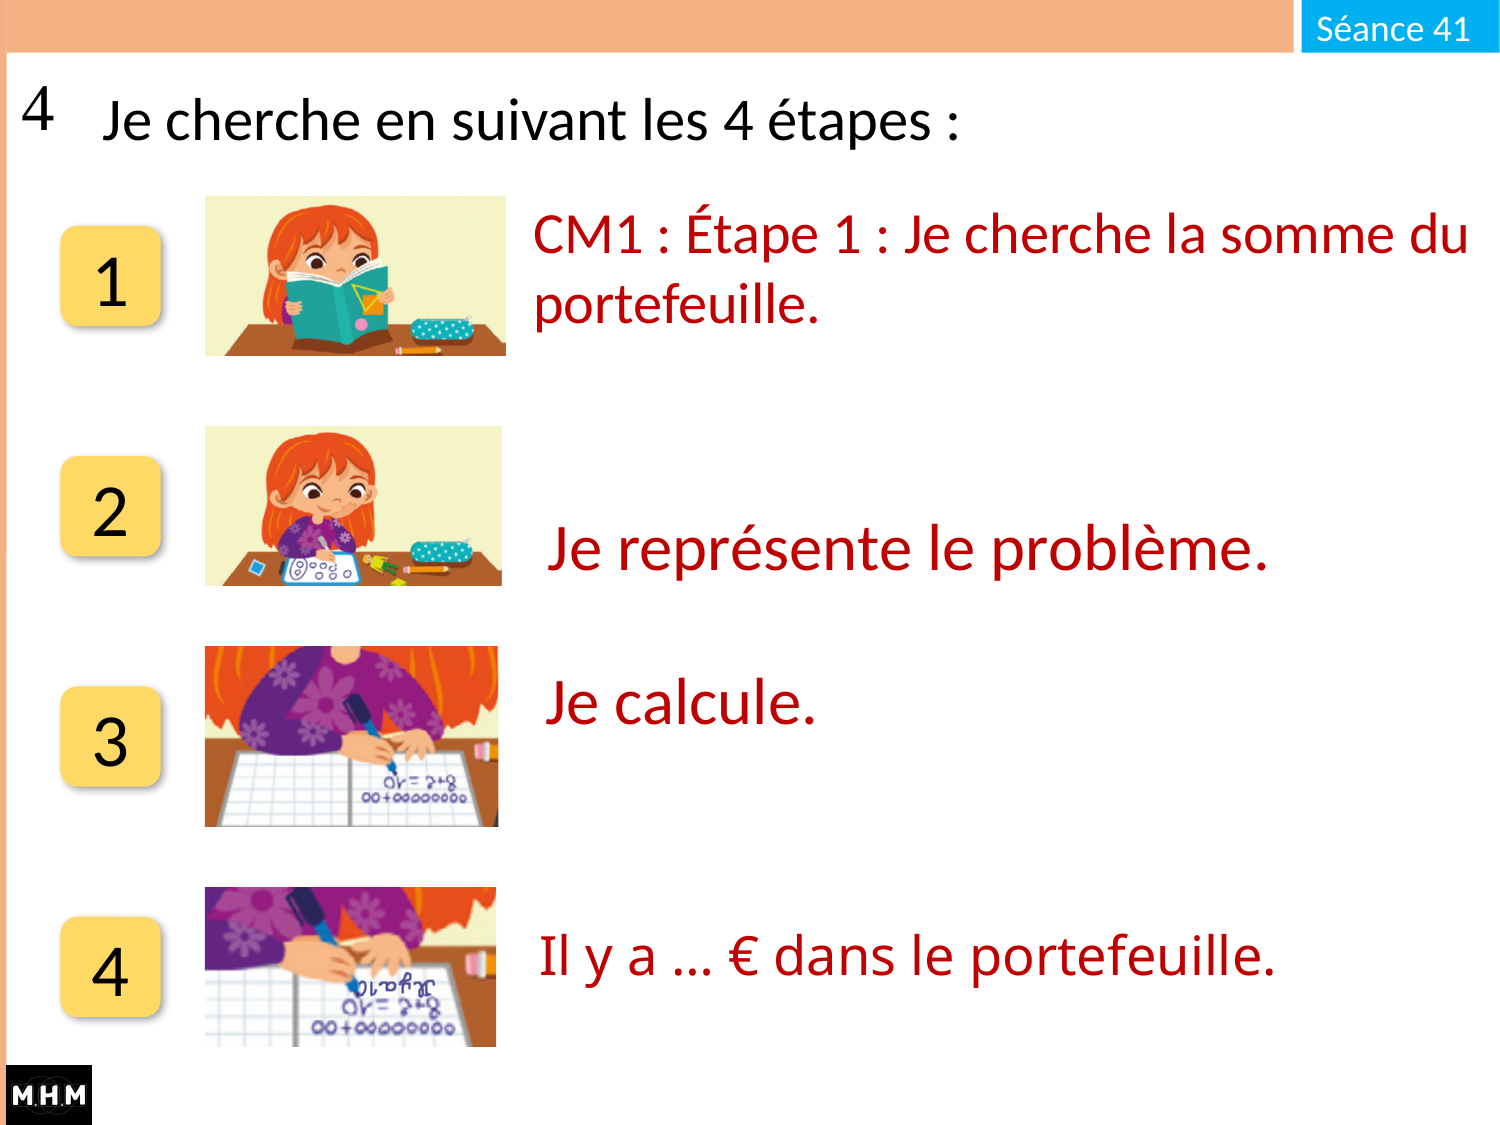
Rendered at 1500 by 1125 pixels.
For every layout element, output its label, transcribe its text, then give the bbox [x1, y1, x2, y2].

picture [204, 645, 499, 828]
text_box CM1 : Étape 1 : Je cherche la somme du portefeuille. [518, 188, 1491, 343]
text_box Je calcule. [530, 650, 1382, 745]
picture [204, 426, 503, 586]
text_box 1 [58, 223, 163, 329]
text_box 2 [58, 454, 163, 559]
text_box Je représente le problème. [533, 496, 1384, 591]
picture [204, 887, 497, 1047]
text_box Il y a … € dans le portefeuille. [524, 913, 1455, 994]
picture [6, 1065, 92, 1125]
title Je cherche en suivant les 4 étapes : [88, 35, 1382, 160]
picture [204, 196, 514, 356]
text_box 4 [58, 914, 163, 1020]
text_box 3 [58, 684, 163, 789]
